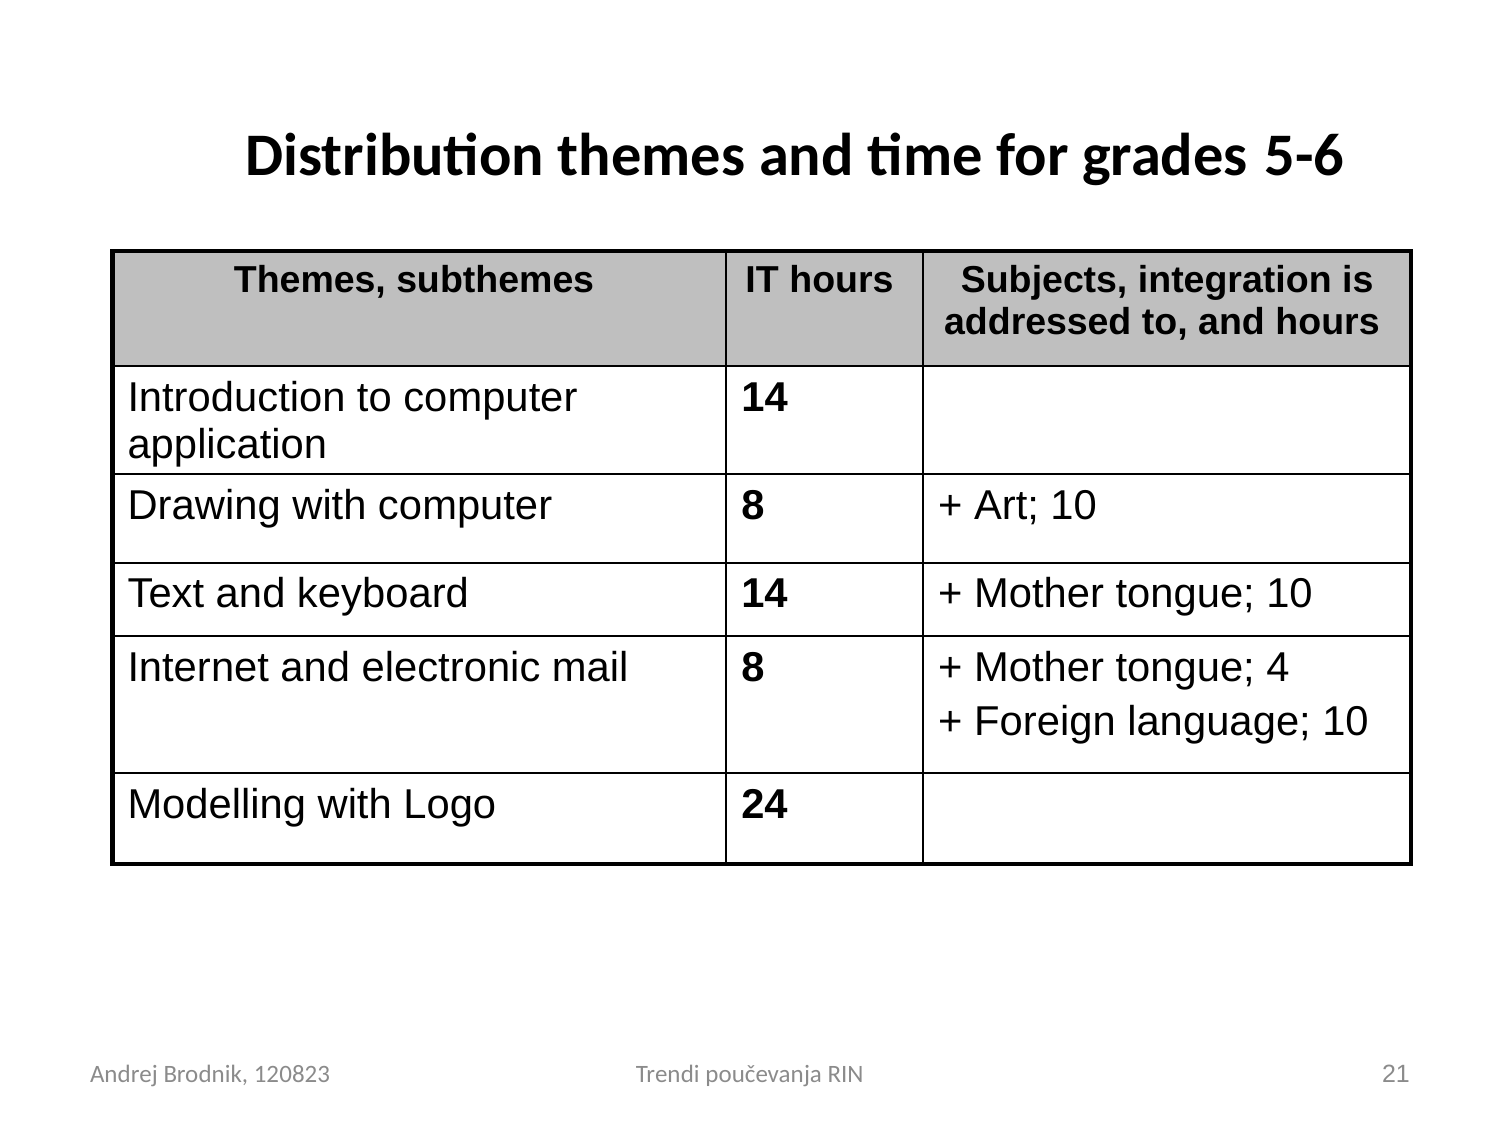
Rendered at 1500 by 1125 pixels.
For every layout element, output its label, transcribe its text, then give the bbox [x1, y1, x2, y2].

table_header Themes, subthemes [115, 253, 725, 365]
table_header Subjects, integration is addressed to, and hours [924, 253, 1409, 365]
table_cell Internet and electronic mail [115, 637, 725, 772]
table_cell [924, 367, 1409, 473]
table_cell Text and keyboard [115, 564, 725, 635]
table_cell + Art; 10 [924, 475, 1409, 562]
slide_number Andrej Brodnik, 120823 [75, 1042, 425, 1103]
footer Trendi poučevanja RIN [512, 1042, 988, 1103]
table_cell 8 [727, 475, 922, 562]
table_cell + Mother tongue; 4 + Foreign language; 10 [924, 637, 1409, 772]
table_cell Introduction to computer application [115, 367, 725, 473]
table_header IT hours [727, 253, 922, 365]
table_cell 14 [727, 564, 922, 635]
table_cell Modelling with Logo [115, 774, 725, 862]
slide_number 20 [1074, 1042, 1425, 1103]
table_cell + Mother tongue; 10 [924, 564, 1409, 635]
table_cell 8 [727, 637, 922, 772]
table_cell 24 [727, 774, 922, 862]
table_cell [924, 774, 1409, 862]
table_cell Drawing with computer [115, 475, 725, 562]
table_cell 14 [727, 367, 922, 473]
title Distribution themes and time for grades 5-6 [139, 89, 1451, 210]
